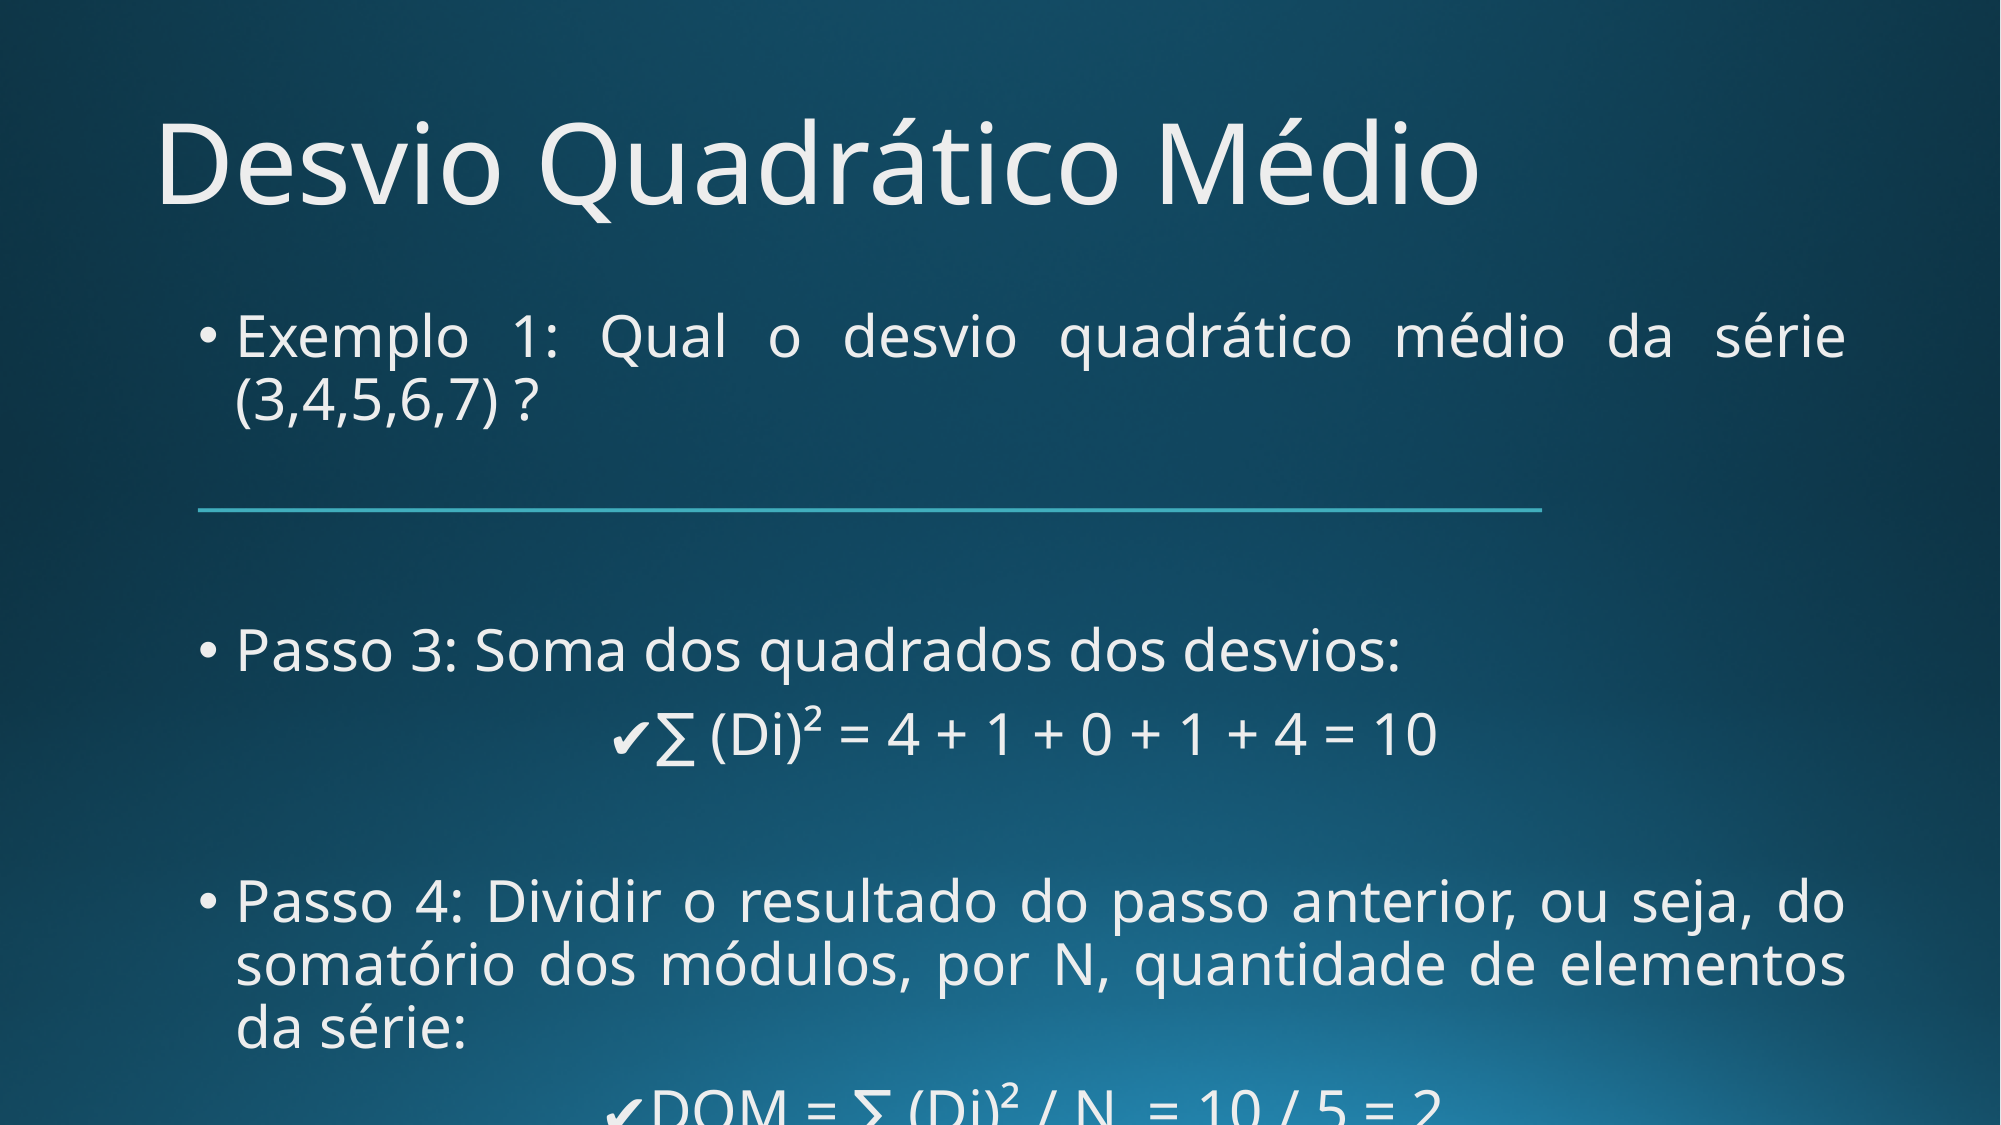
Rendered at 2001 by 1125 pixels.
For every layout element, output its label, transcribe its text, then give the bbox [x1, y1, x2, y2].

text_box Desvio Quadrático Médio [137, 59, 1863, 278]
text_box Exemplo 1: Qual o desvio quadrático médio da série (3,4,5,6,7) ? ________________________________________________________ Passo 3: Soma dos quadrados dos desvios: ∑ (Di)² = 4 + 1 + 0 + 1 + 4 = 10 Passo 4: Dividir o resultado do passo anterior, ou seja, do somatório dos módulos, por N, quantidade de elementos da série: DQM = ∑ (Di)² / N = 10 / 5 = 2 [183, 299, 1863, 1013]
picture [0, 0, 2001, 1125]
